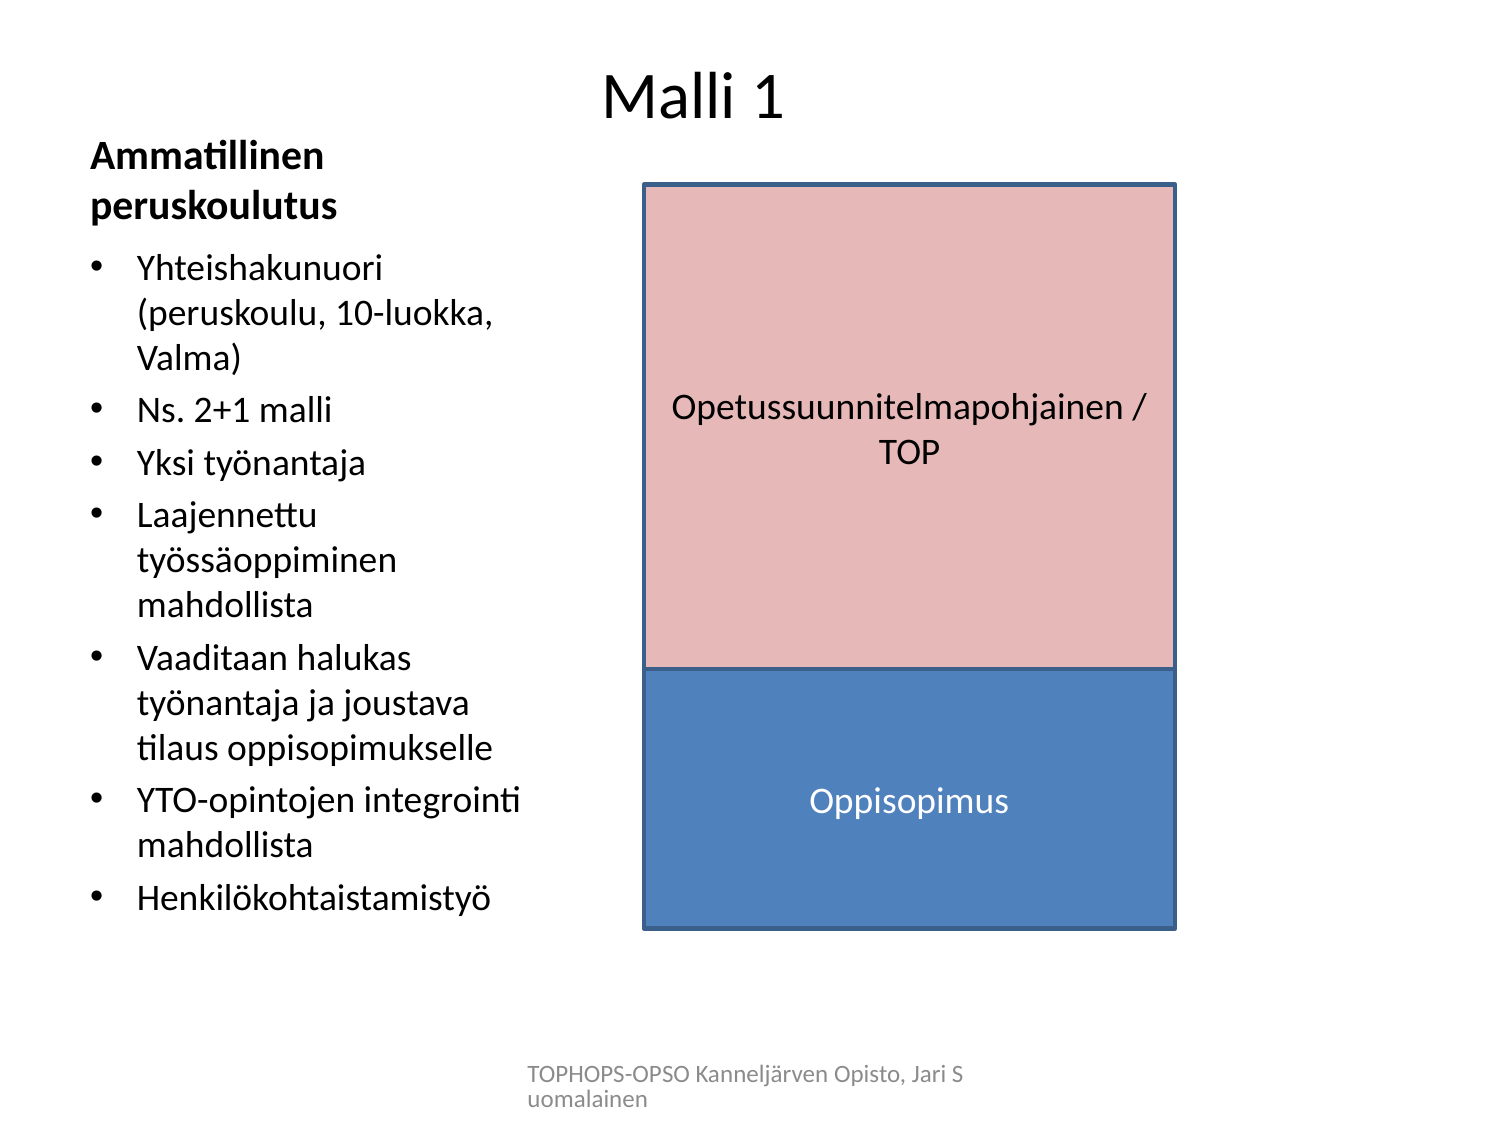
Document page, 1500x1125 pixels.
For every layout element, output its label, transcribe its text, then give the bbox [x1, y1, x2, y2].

title Ammatillinen peruskoulutus [75, 44, 569, 235]
footer TOPHOPS-OPSO Kanneljärven Opisto, Jari Suomalainen [512, 1042, 988, 1103]
text_box Opetussuunnitelmapohjainen / TOP [642, 182, 1177, 667]
list Malli 1 [586, 44, 1425, 1005]
list Yhteishakunuori (peruskoulu, 10-luokka, Valma) Ns. 2+1 malli Yksi työnantaja Laajennettu työssäoppiminen mahdollista Vaaditaan halukas työnantaja ja joustava tilaus oppisopimukselle YTO-opintojen integrointi mahdollista Henkilökohtaistamistyö [75, 235, 569, 1005]
text_box Oppisopimus [642, 667, 1177, 931]
